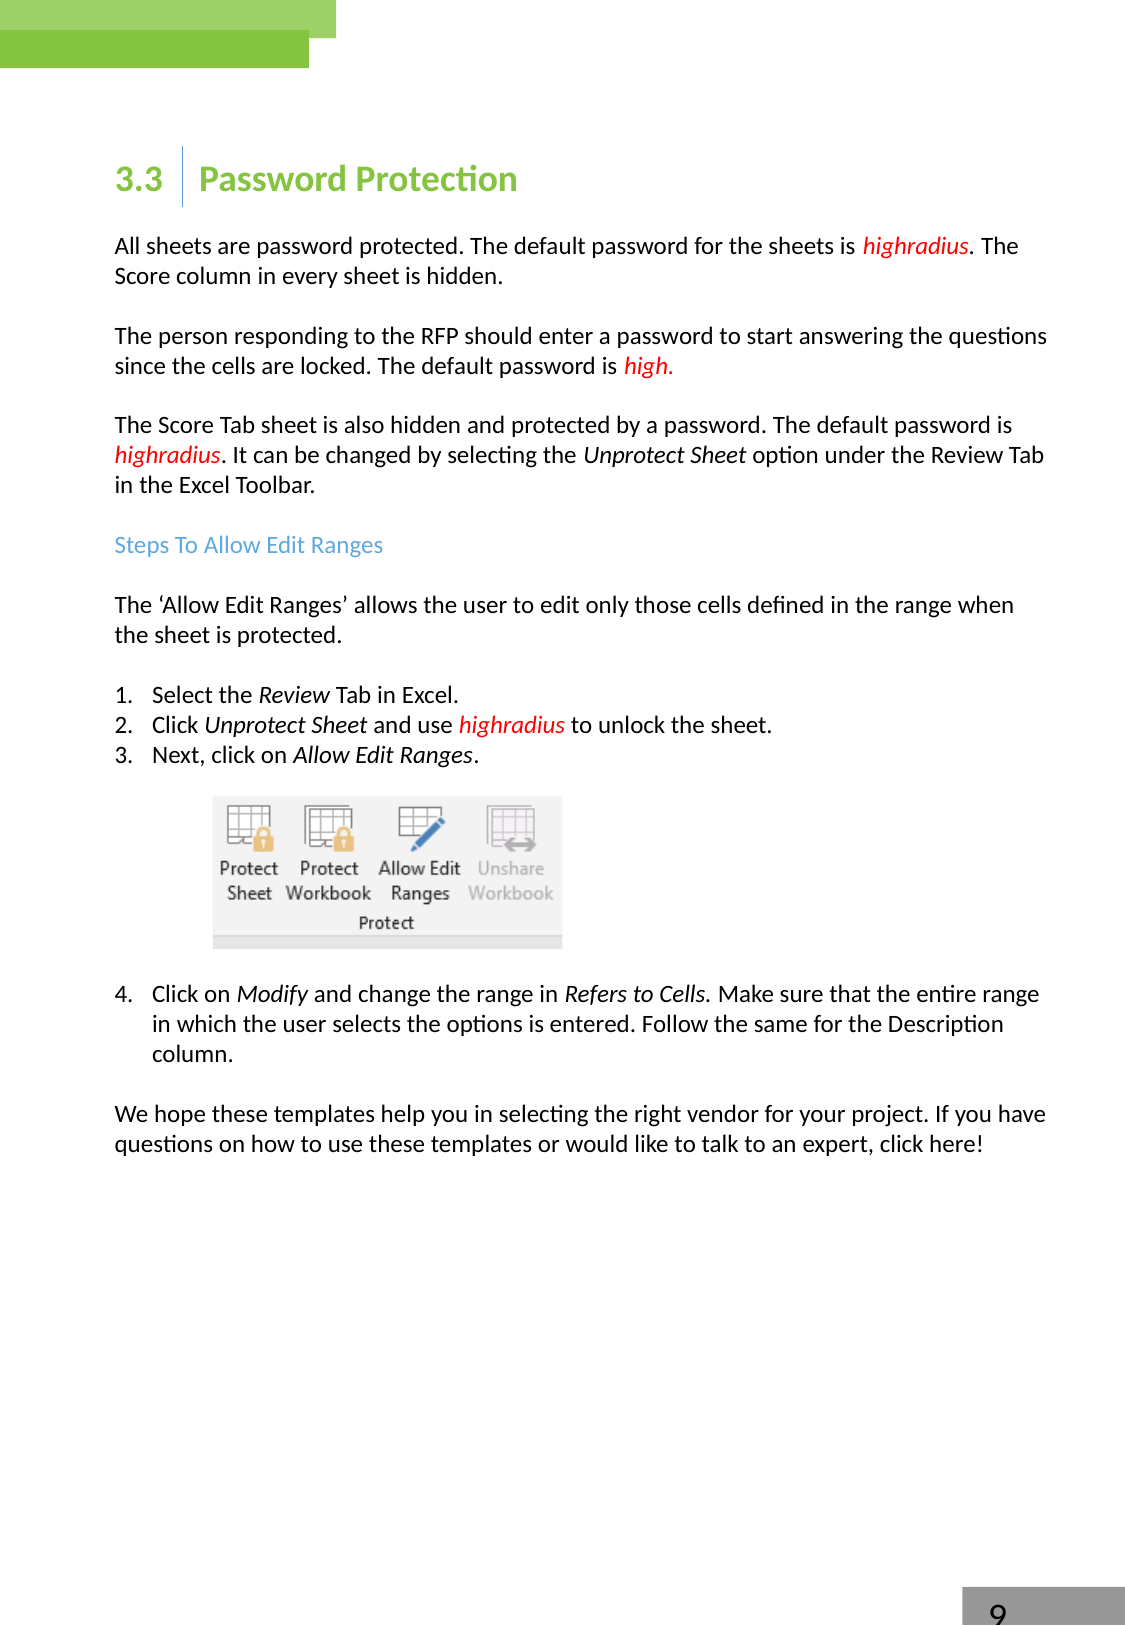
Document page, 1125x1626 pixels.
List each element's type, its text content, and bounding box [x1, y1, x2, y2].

text_box All sheets are password protected. The default password for the sheets is highradius. The Score column in every sheet is hidden. The person responding to the RFP should enter a password to start answering the questions since the cells are locked. The default password is high. The Score Tab sheet is also hidden and protected by a password. The default password is highradius. It can be changed by selecting the Unprotect Sheet option under the Review Tab in the Excel Toolbar. Steps To Allow Edit Ranges The ‘Allow Edit Ranges’ allows the user to edit only those cells defined in the range when the sheet is protected. Select the Review Tab in Excel. Click Unprotect Sheet and use highradius to unlock the sheet. Next, click on Allow Edit Ranges. Click on Modify and change the range in Refers to Cells. Make sure that the entire range in which the user selects the options is entered. Follow the same for the Description column. We hope these templates help you in selecting the right vendor for your project. If you have questions on how to use these templates or would like to talk to an expert, click here! [99, 221, 1067, 1285]
text_box [51, 146, 997, 222]
picture [212, 796, 563, 949]
text_box 9 [973, 1585, 1125, 1623]
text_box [99, 146, 544, 207]
